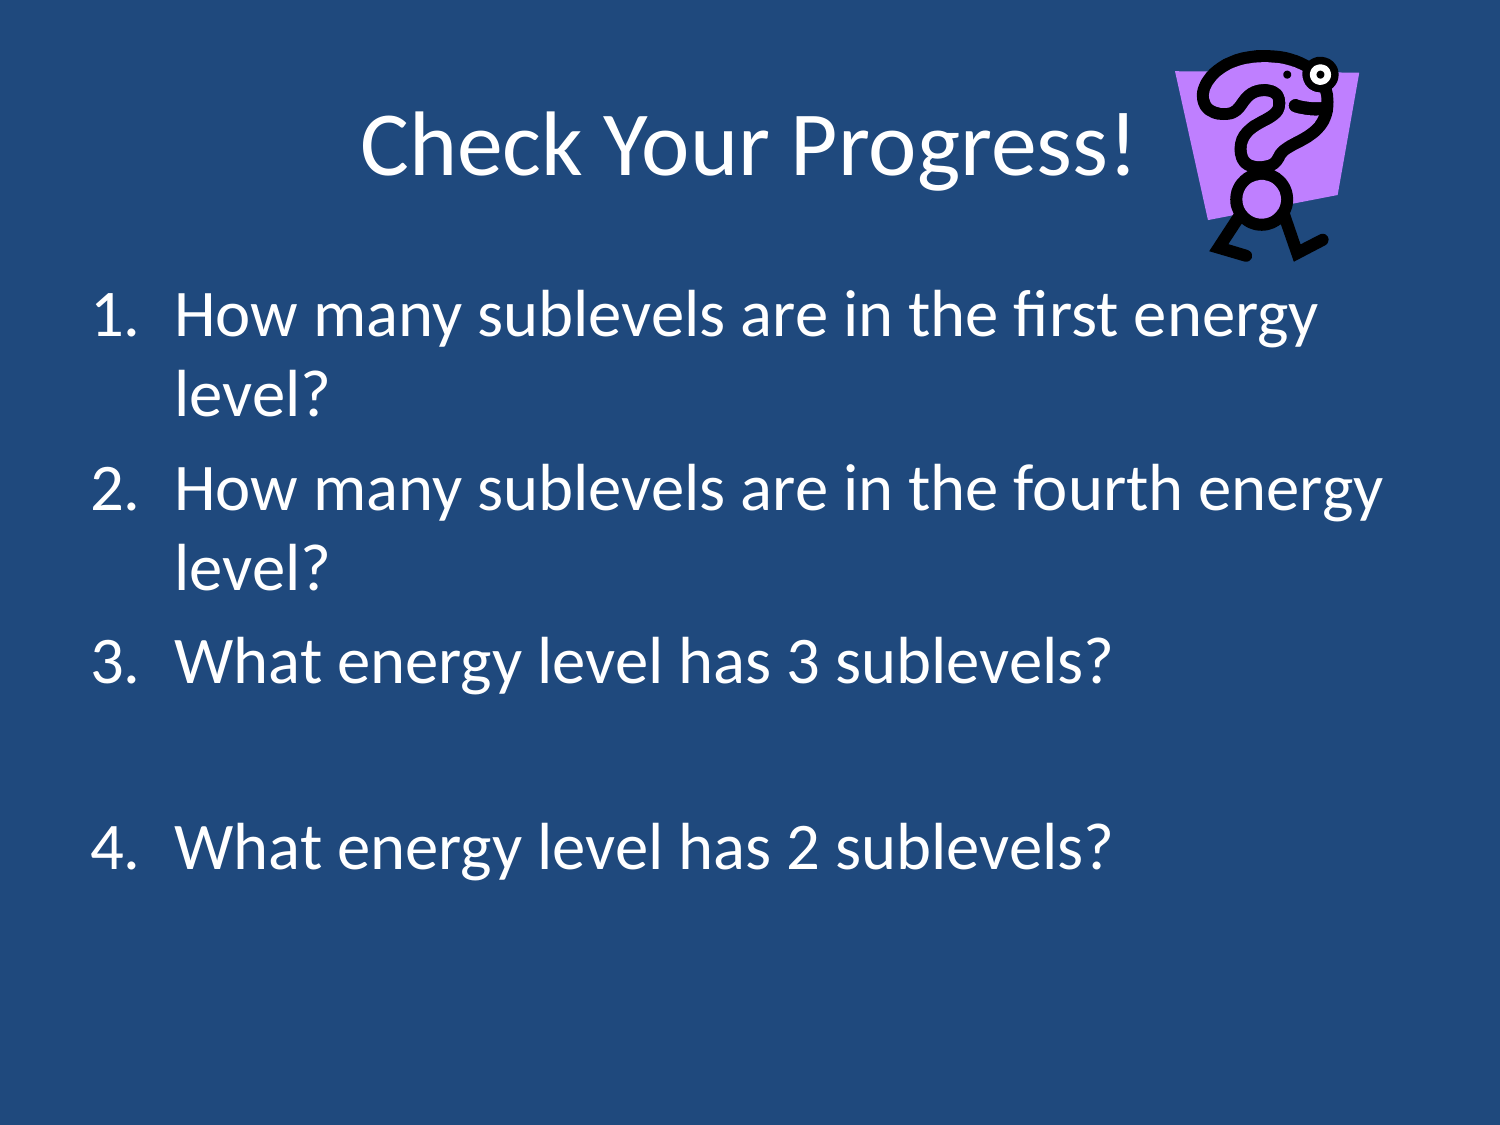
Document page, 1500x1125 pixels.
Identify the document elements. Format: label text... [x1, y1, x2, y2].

list How many sublevels are in the first energy level? How many sublevels are in the fourth energy level? What energy level has 3 sublevels? What energy level has 2 sublevels? [75, 262, 1425, 1025]
picture [1174, 49, 1360, 263]
title Check Your Progress! [75, 45, 1425, 233]
